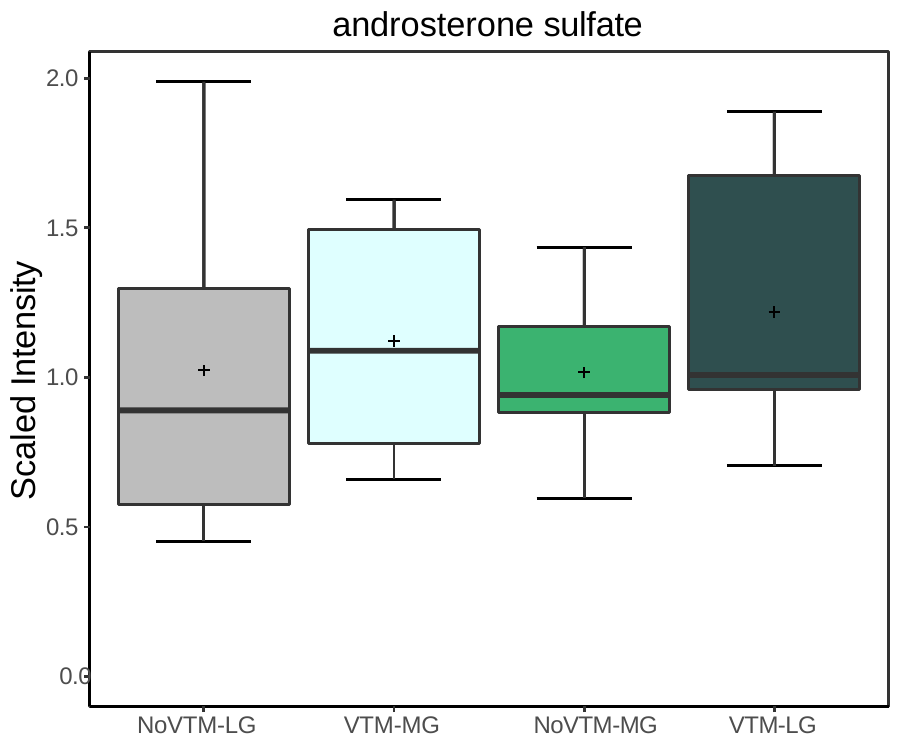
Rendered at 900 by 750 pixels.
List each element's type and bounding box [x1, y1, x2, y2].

text_box [330, 0, 648, 44]
text_box [1, 256, 82, 503]
text_box [83, 50, 891, 738]
text_box [44, 509, 82, 540]
footer [57, 661, 95, 750]
text_box [44, 60, 82, 92]
slide_number [134, 713, 290, 750]
text_box [44, 209, 82, 241]
